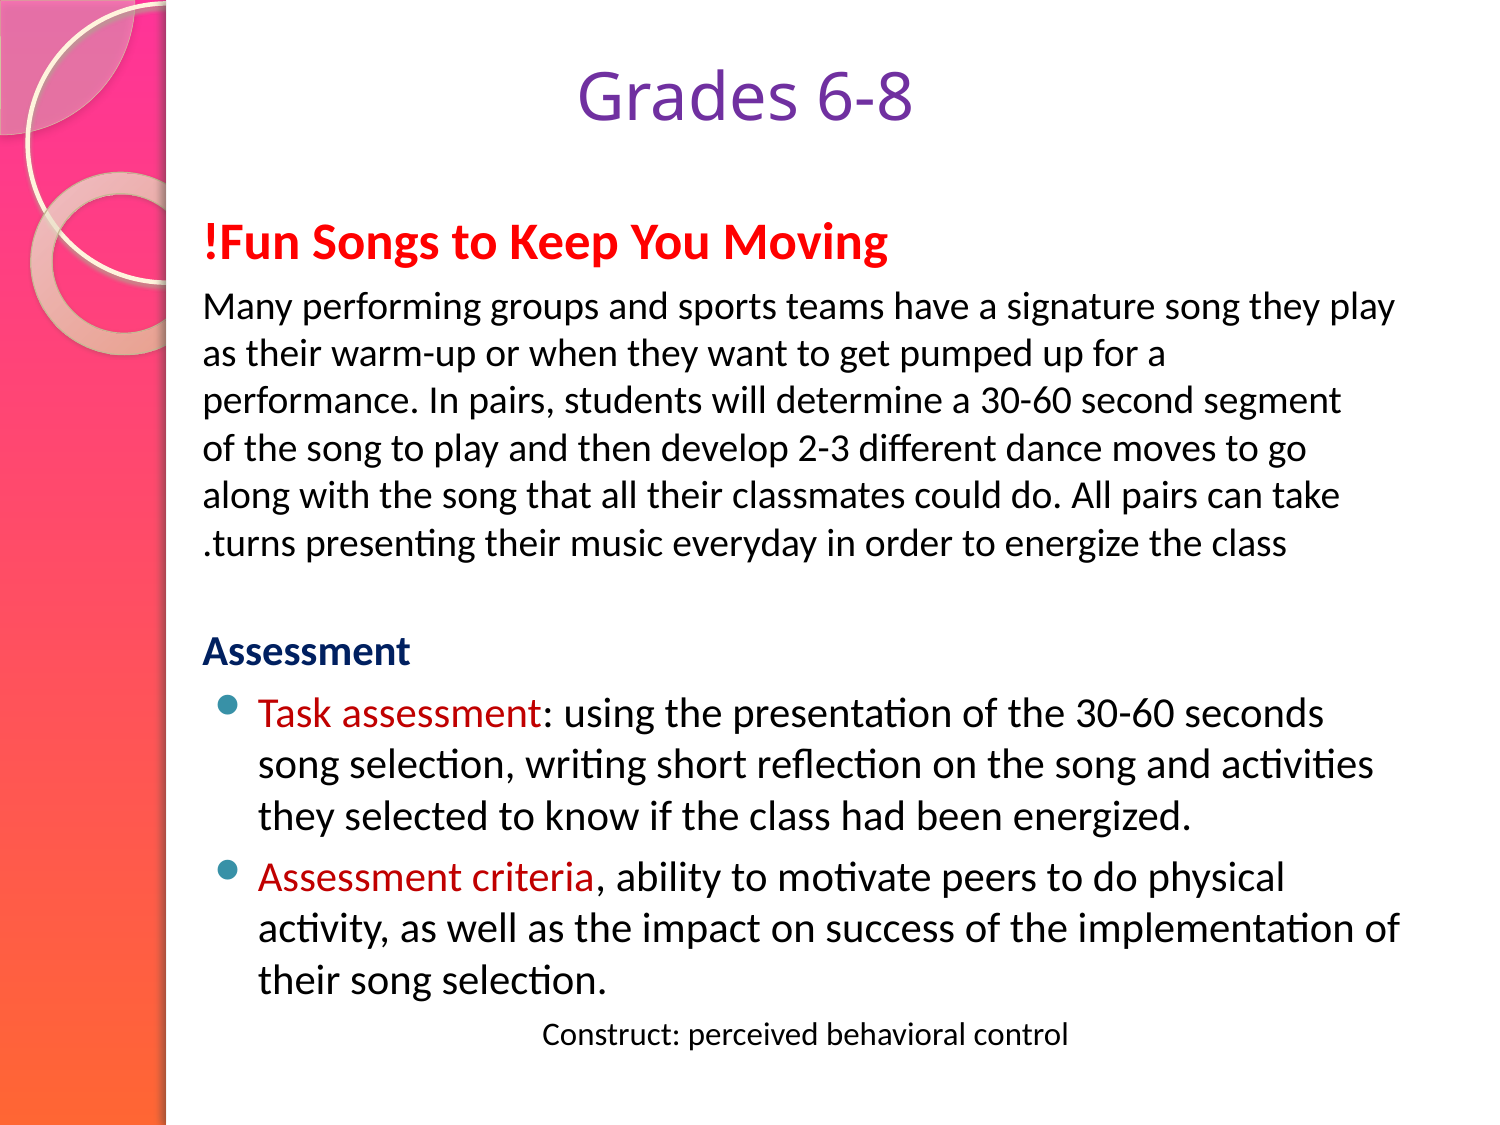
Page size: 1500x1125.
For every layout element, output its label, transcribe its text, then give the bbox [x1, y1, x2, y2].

title Grades 6-8 [70, 0, 1421, 188]
list Fun Songs to Keep You Moving! Many performing groups and sports teams have a signature song they play as their warm-up or when they want to get pumped up for a performance. In pairs, students will determine a 30-60 second segment of the song to play and then develop 2-3 different dance moves to go along with the song that all their classmates could do. All pairs can take turns presenting their music everyday in order to energize the class. Assessment Task assessment: using the presentation of the 30-60 seconds song selection, writing short reflection on the song and activities they selected to know if the class had been energized. Assessment criteria, ability to motivate peers to do physical activity, as well as the impact on success of the implementation of their song selection. Construct: perceived behavioral control [187, 199, 1430, 1125]
